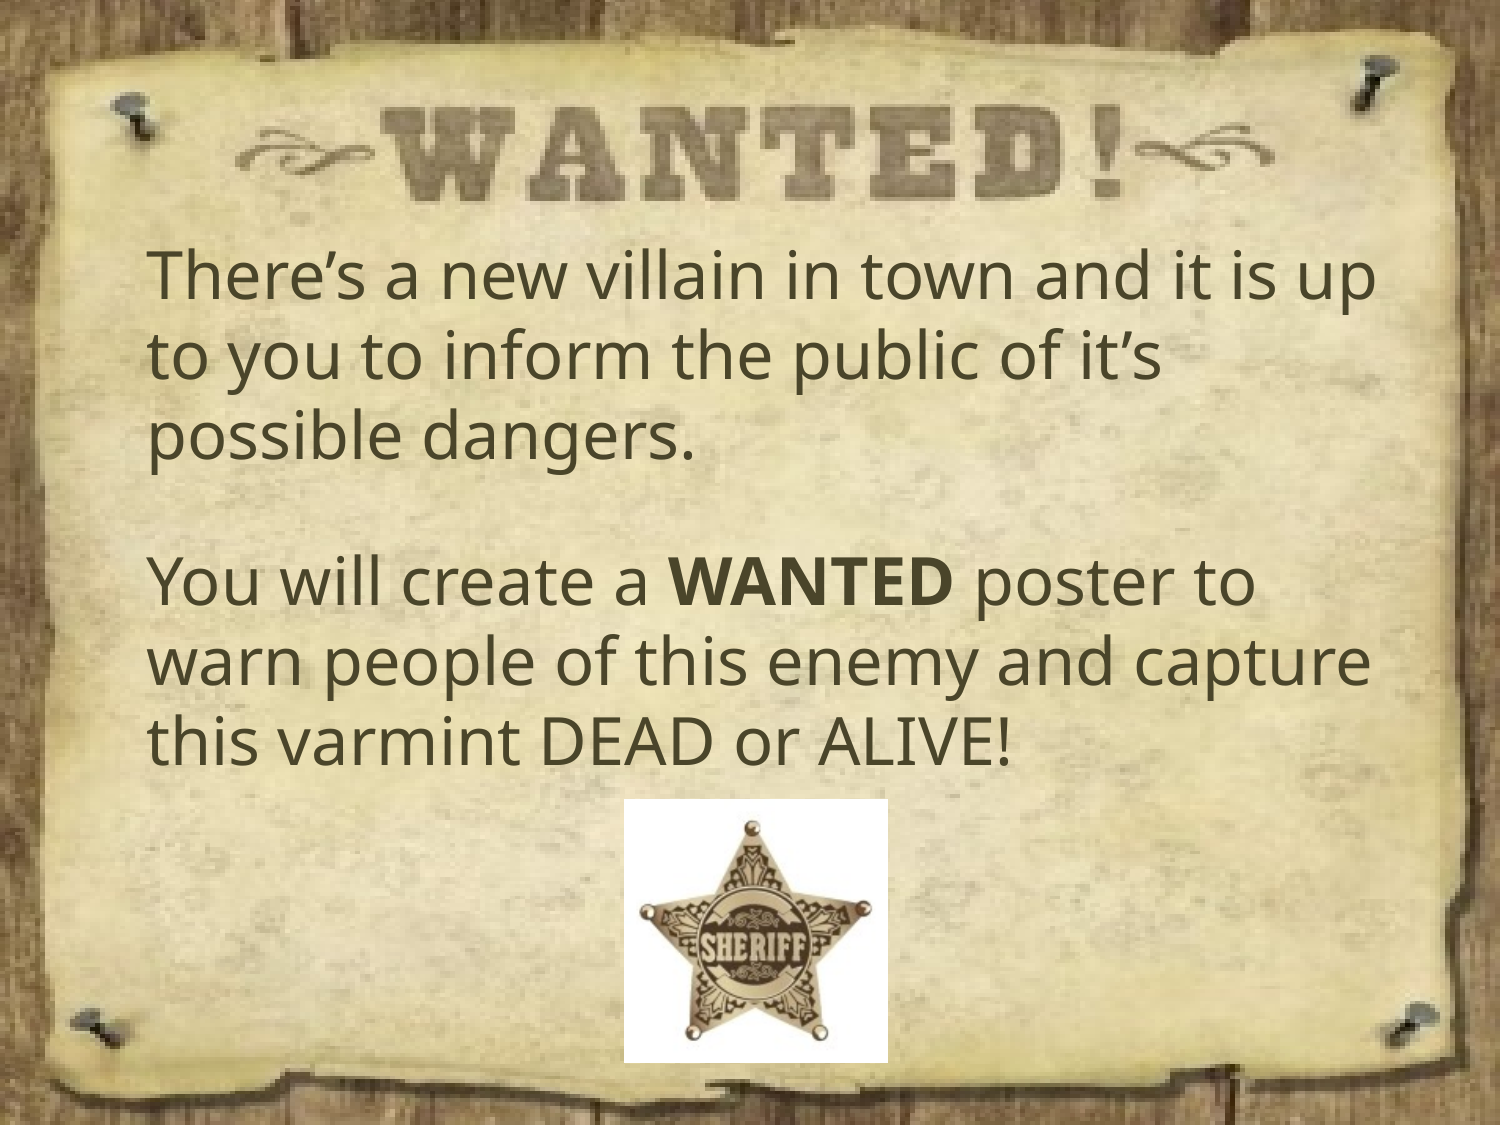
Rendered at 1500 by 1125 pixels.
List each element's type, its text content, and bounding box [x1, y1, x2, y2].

list There’s a new villain in town and it is up to you to inform the public of it’s possible dangers. You will create a WANTED poster to warn people of this enemy and capture this varmint DEAD or ALIVE! [75, 224, 1425, 900]
picture [0, 0, 1500, 1125]
